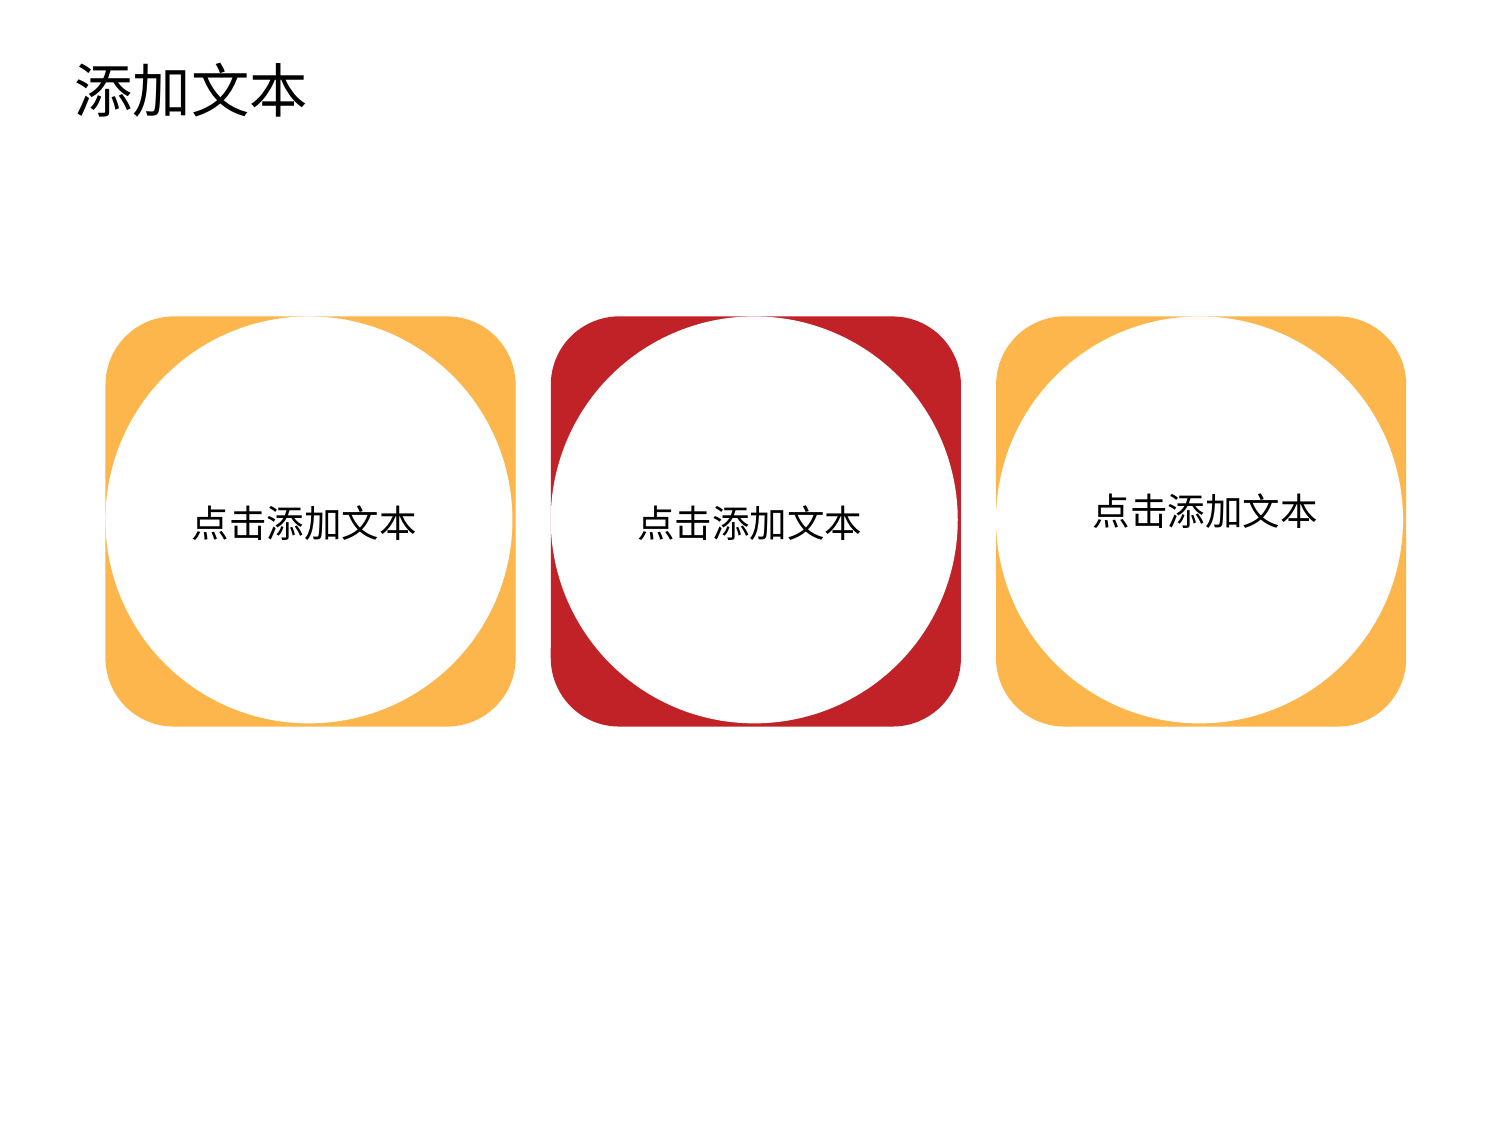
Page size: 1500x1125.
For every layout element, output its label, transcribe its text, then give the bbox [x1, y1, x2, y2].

text_box [993, 314, 1409, 729]
text_box [103, 314, 515, 726]
text_box 点击添加文本 [177, 492, 432, 552]
text_box 点击添加文本 [1078, 480, 1336, 541]
text_box 添加文本 [60, 46, 323, 132]
text_box [548, 314, 964, 729]
text_box [548, 314, 960, 726]
text_box [993, 314, 1406, 726]
text_box 点击添加文本 [622, 492, 878, 552]
text_box [103, 314, 518, 729]
